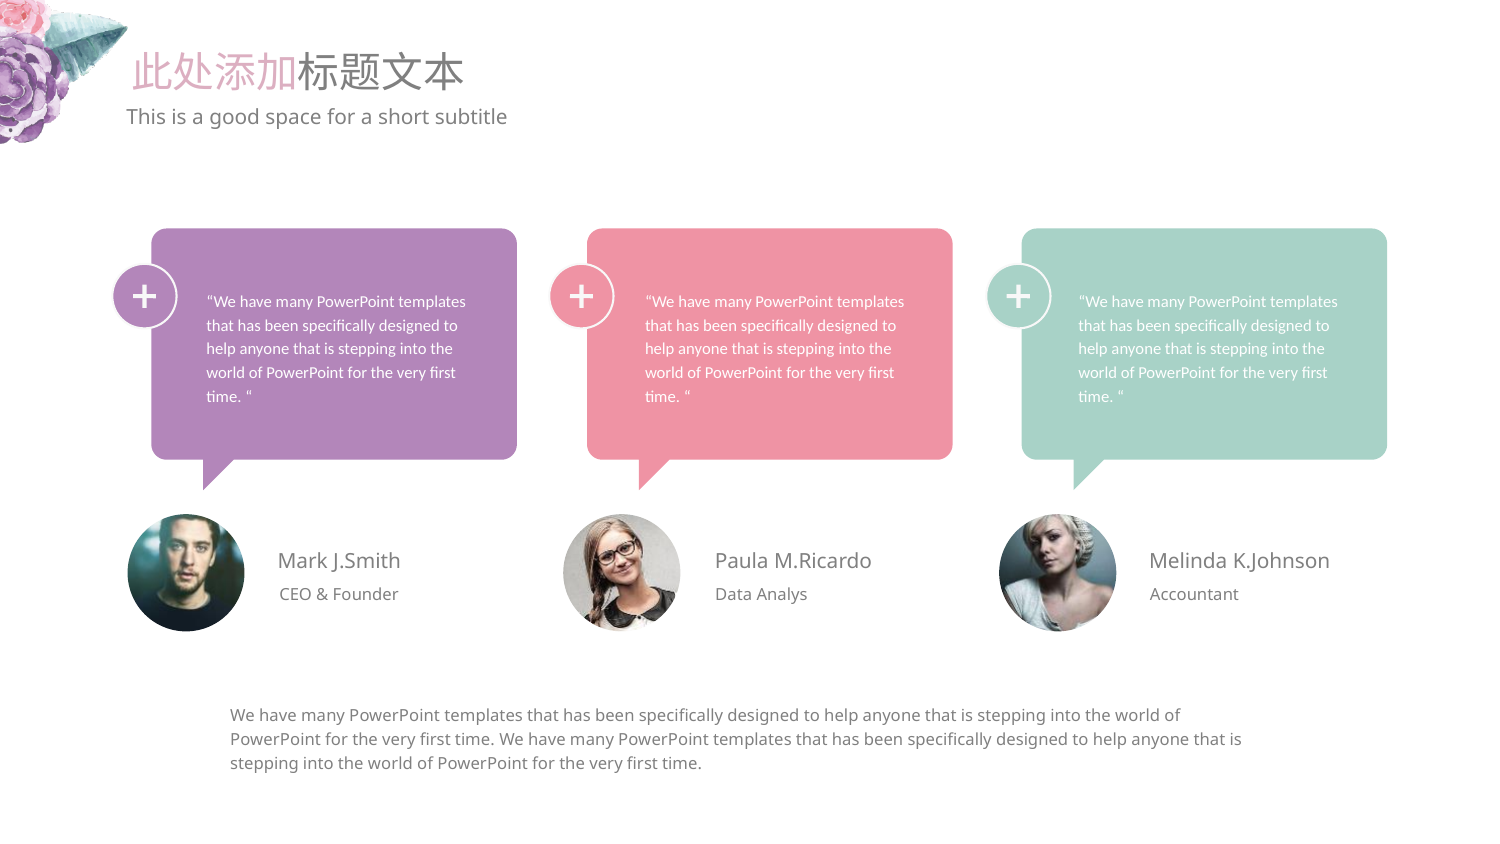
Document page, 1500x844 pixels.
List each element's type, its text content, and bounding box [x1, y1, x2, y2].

text_box [587, 228, 953, 491]
text_box This is a good space for a short subtitle [132, 95, 523, 136]
text_box “We have many PowerPoint templates that has been specifically designed to help anyone that is stepping into the world of PowerPoint for the very first time. “ [1078, 286, 1362, 407]
text_box “We have many PowerPoint templates that has been specifically designed to help anyone that is stepping into the world of PowerPoint for the very first time. “ [645, 286, 929, 407]
text_box “We have many PowerPoint templates that has been specifically designed to help anyone that is stepping into the world of PowerPoint for the very first time. “ [206, 286, 490, 407]
text_box CEO & Founder [279, 584, 400, 605]
picture [0, 0, 128, 144]
text_box [127, 514, 245, 632]
text_box [1021, 228, 1388, 491]
text_box [563, 514, 681, 632]
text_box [985, 263, 1051, 329]
text_box Mark J.Smith [277, 547, 401, 573]
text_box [548, 263, 614, 329]
text_box Melinda K.Johnson [1149, 547, 1331, 573]
text_box Data Analys [715, 584, 808, 605]
text_box We have many PowerPoint templates that has been specifically designed to help anyone that is stepping into the world of PowerPoint for the very first time. We have many PowerPoint templates that has been specifically designed to help anyone that is stepping into the world of PowerPoint for the very first time. [230, 701, 1270, 774]
text_box Accountant [1149, 584, 1240, 605]
text_box Paula M.Ricardo [714, 547, 873, 573]
text_box [151, 228, 517, 491]
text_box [111, 263, 177, 329]
text_box 此处添加标题文本 [132, 45, 587, 96]
text_box [999, 514, 1117, 632]
